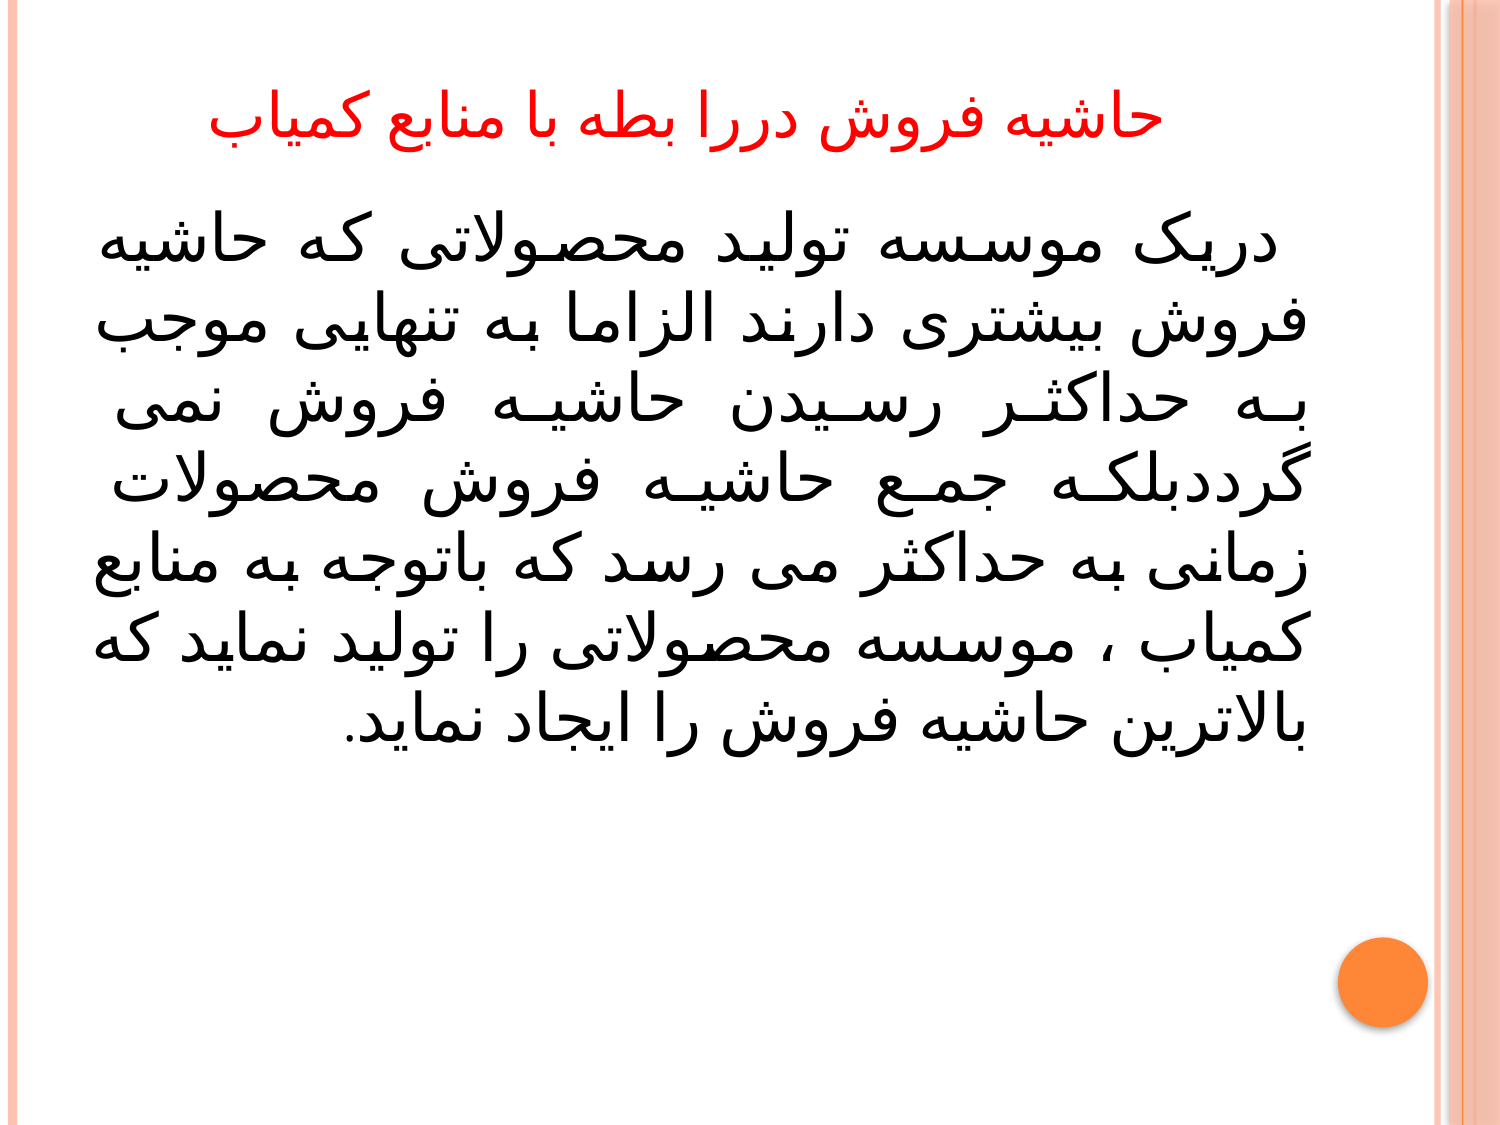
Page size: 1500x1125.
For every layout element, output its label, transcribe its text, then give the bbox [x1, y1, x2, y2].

title حاشیه فروش دررا بطه با منابع کمیاب [75, 45, 1300, 187]
list دریک موسسه تولید محصولاتی که حاشیه فروش بیشتری دارند الزاما به تنهایی موجب به حداکثر رسیدن حاشیه فروش نمی گرددبلکه جمع حاشیه فروش محصولات زمانی به حداکثر می رسد که باتوجه به منابع کمیاب ، موسسه محصولاتی را تولید نماید که بالاترین حاشیه فروش را ایجاد نماید. [75, 187, 1372, 1062]
